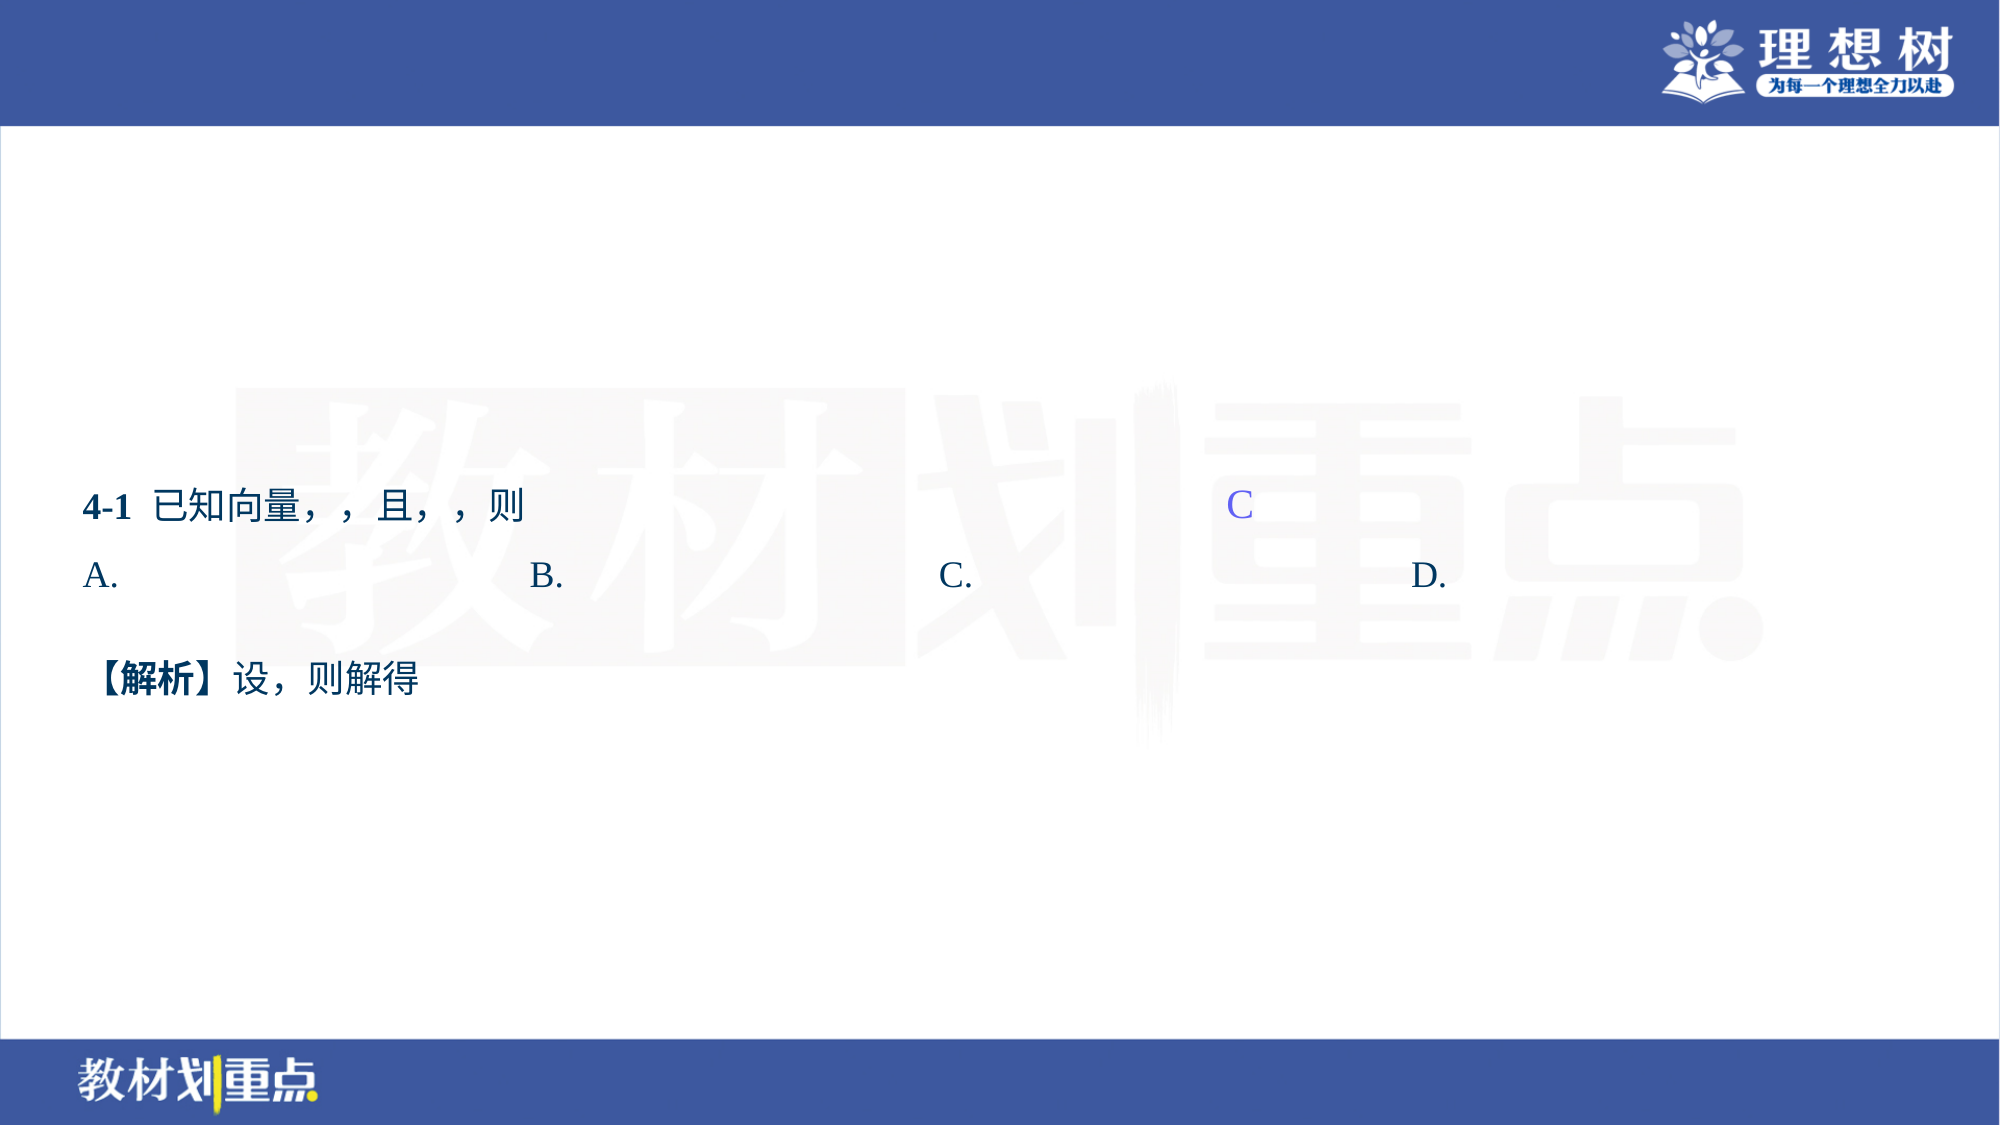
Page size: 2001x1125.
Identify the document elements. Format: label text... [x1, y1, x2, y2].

picture [0, 0, 2000, 1125]
text_box C [1211, 474, 1270, 525]
